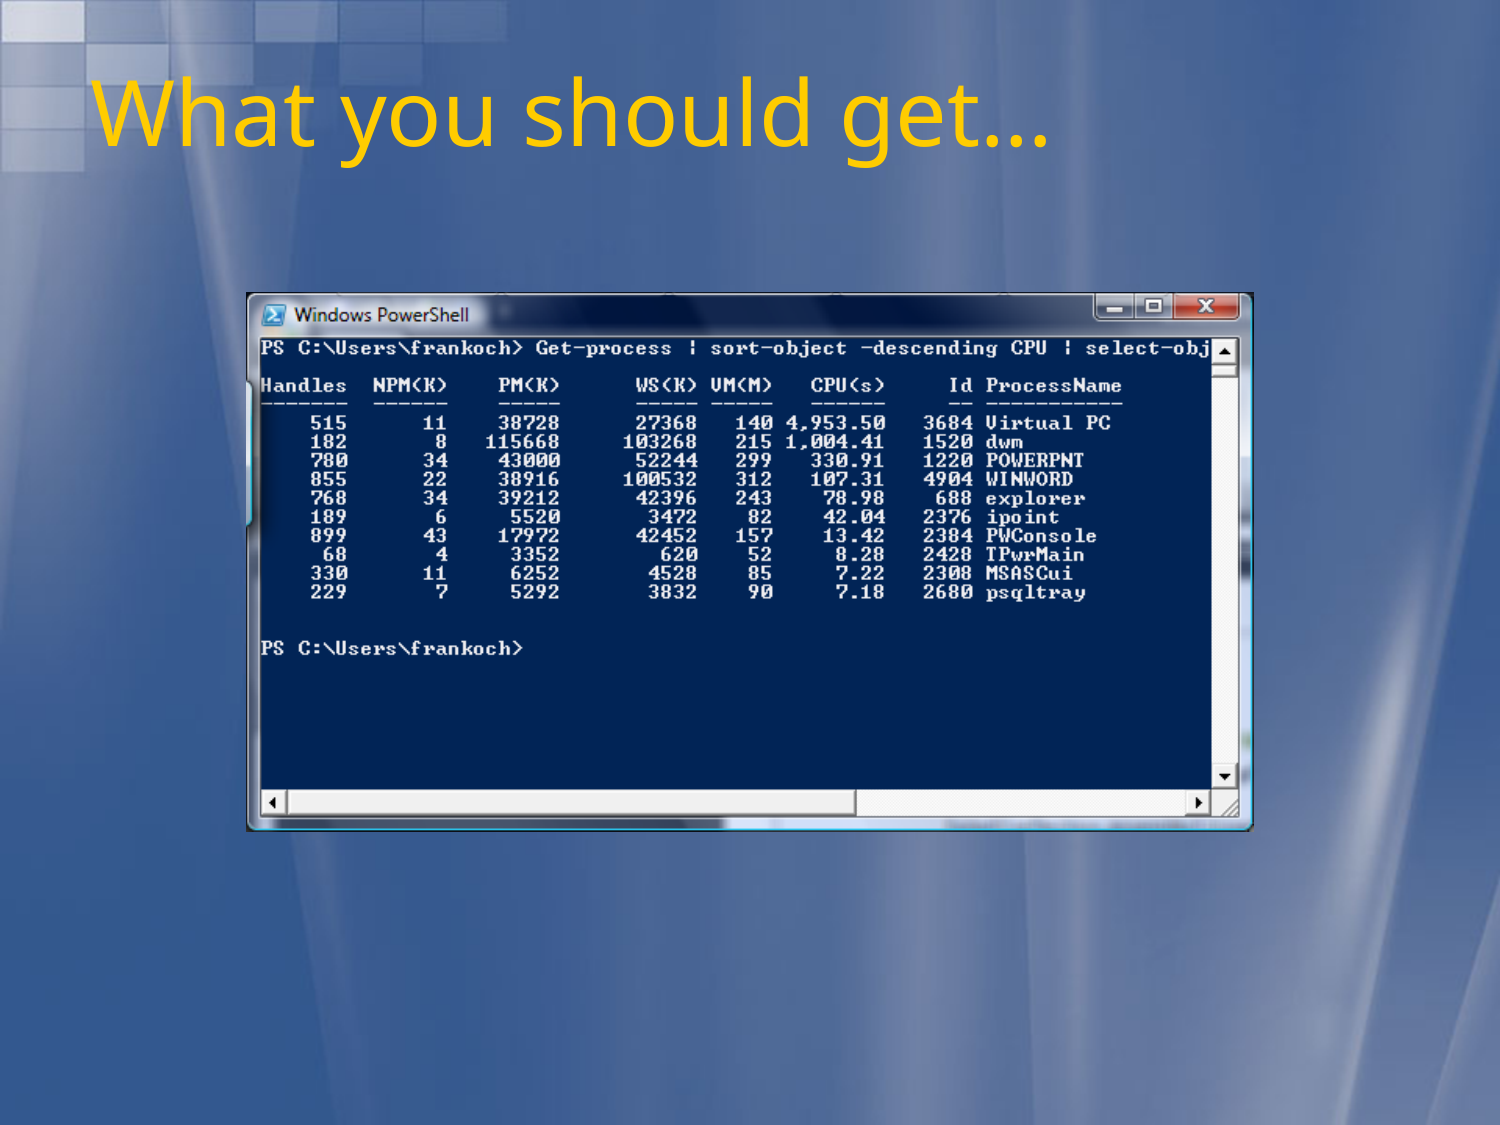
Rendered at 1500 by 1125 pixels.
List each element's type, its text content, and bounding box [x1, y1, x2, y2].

picture [0, 0, 1500, 1125]
title What you should get… [74, 44, 1426, 176]
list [245, 292, 1255, 833]
